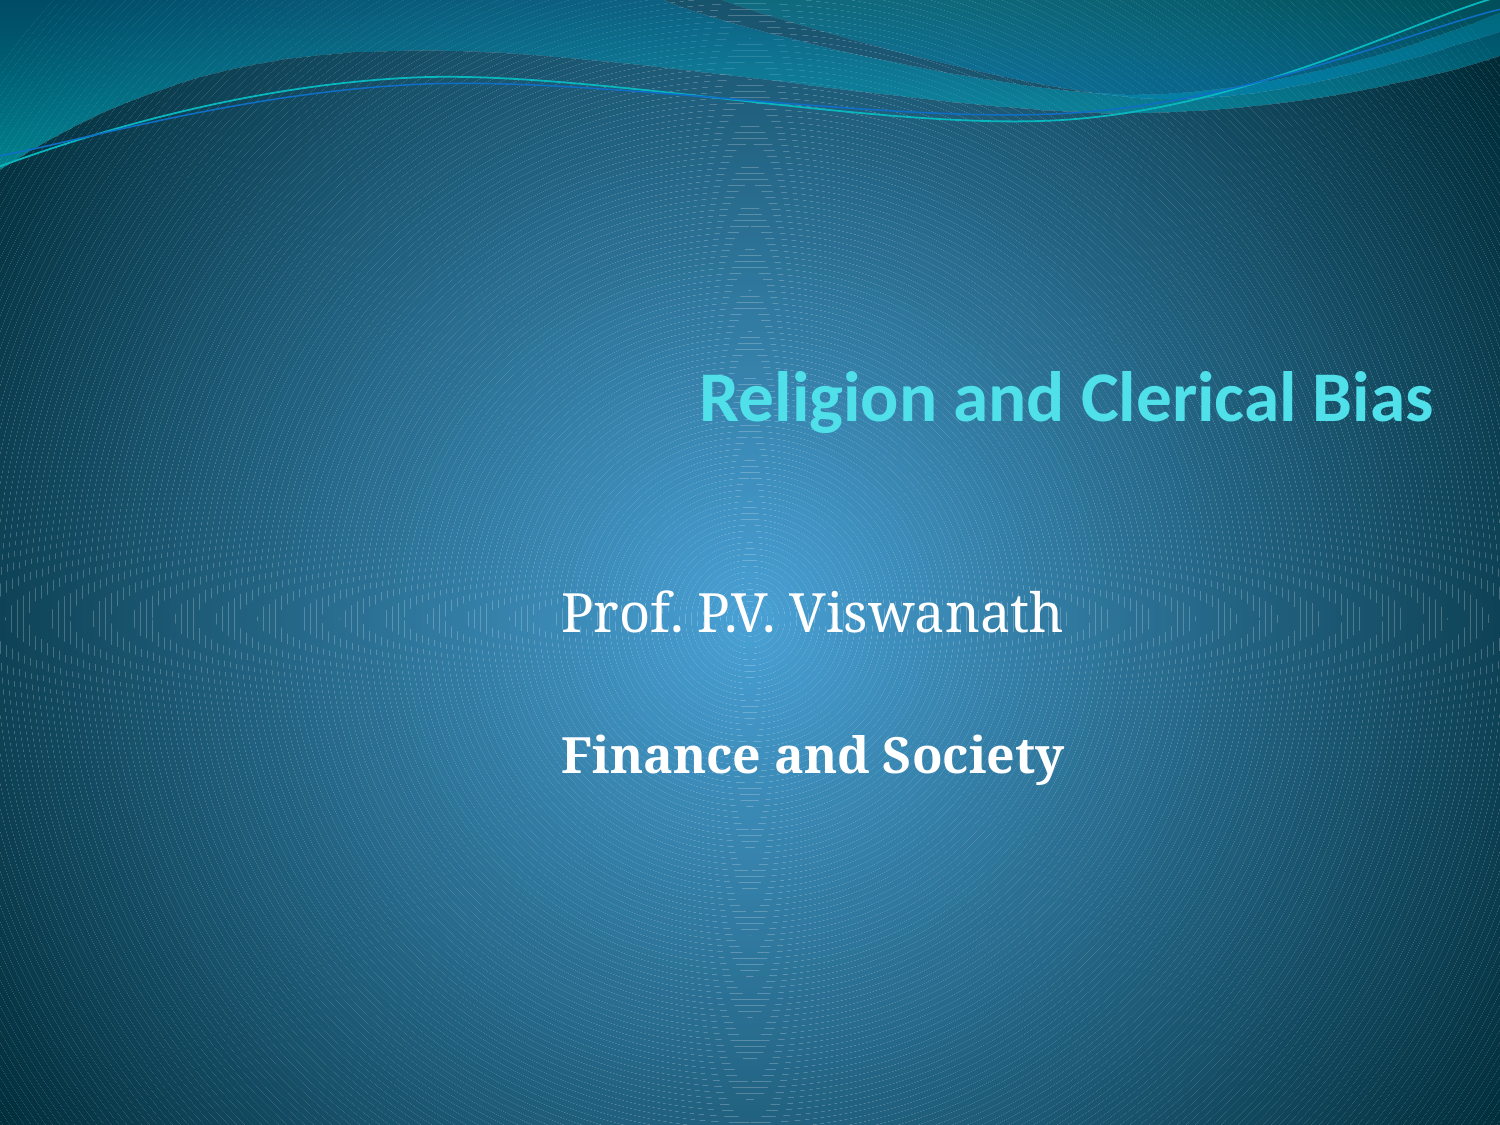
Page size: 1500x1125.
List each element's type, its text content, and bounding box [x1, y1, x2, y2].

title Religion and Clerical Bias [75, 350, 1438, 436]
subtitle Prof. P.V. Viswanath Finance and Society [75, 500, 1075, 1025]
